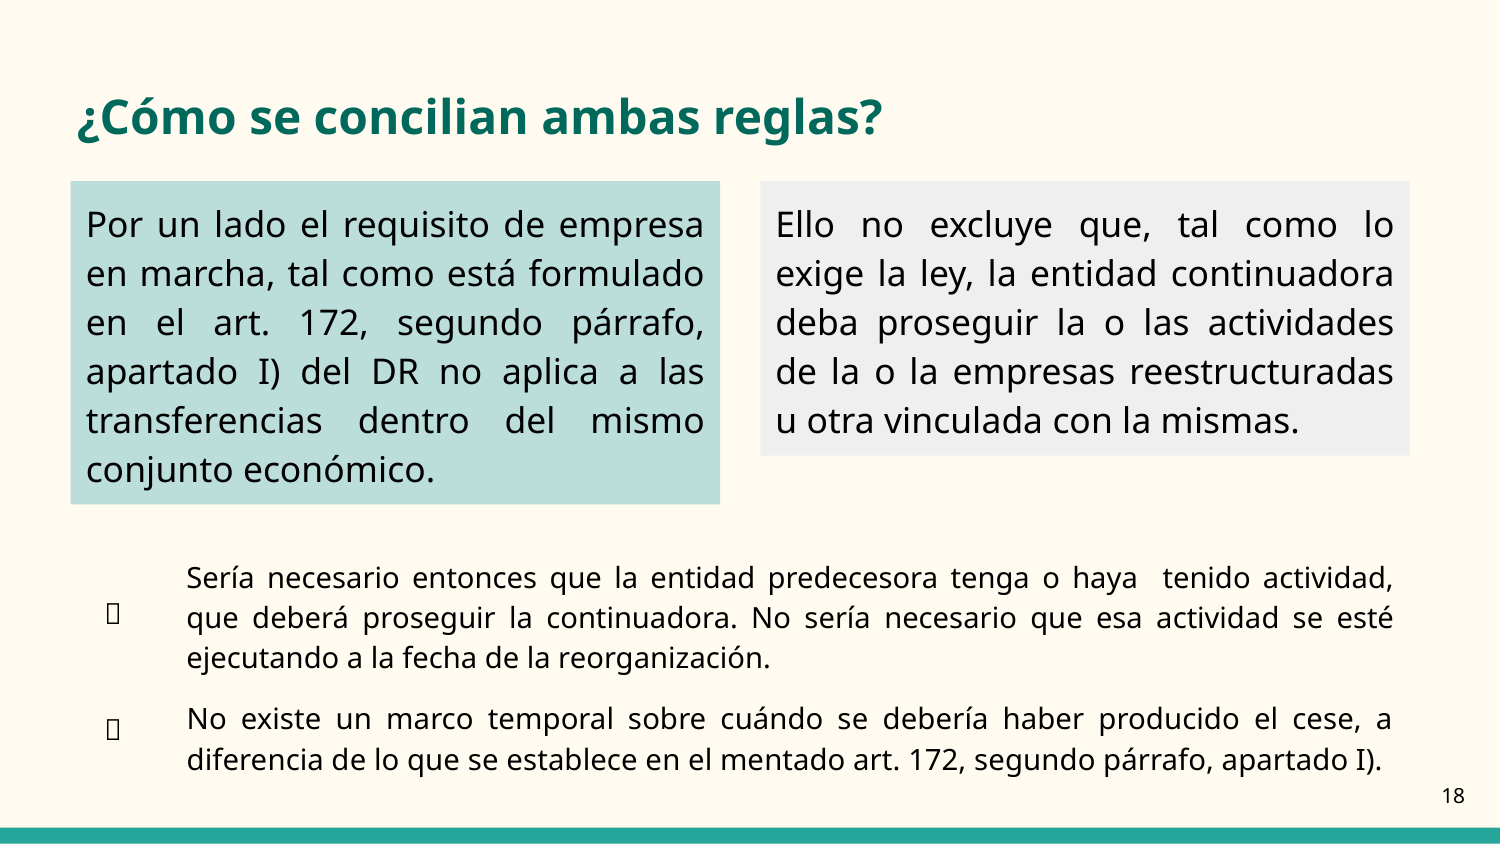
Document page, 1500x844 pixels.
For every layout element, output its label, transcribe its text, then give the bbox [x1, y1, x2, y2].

text_box Por un lado el requisito de empresa en marcha, tal como está formulado en el art. 172, segundo párrafo, apartado I) del DR no aplica a las transferencias dentro del mismo conjunto económico. [70, 181, 721, 505]
text_box ✅ [89, 696, 172, 762]
text_box ✅ [89, 579, 172, 645]
slide_number ‹#› [1389, 764, 1480, 830]
list No existe un marco temporal sobre cuándo se debería haber producido el cese, a diferencia de lo que se establece en el mentado art. 172, segundo párrafo, apartado I). [171, 690, 1411, 798]
text_box Ello no excluye que, tal como lo exige la ley, la entidad continuadora deba proseguir la o las actividades de la o la empresas reestructuradas u otra vinculada con la mismas. [760, 181, 1410, 456]
title ¿Cómo se concilian ambas reglas? [61, 71, 1460, 172]
text_box Sería necesario entonces que la entidad predecesora tenga o haya tenido actividad, que deberá proseguir la continuadora. No sería necesario que esa actividad se esté ejecutando a la fecha de la reorganización. [171, 539, 1411, 690]
